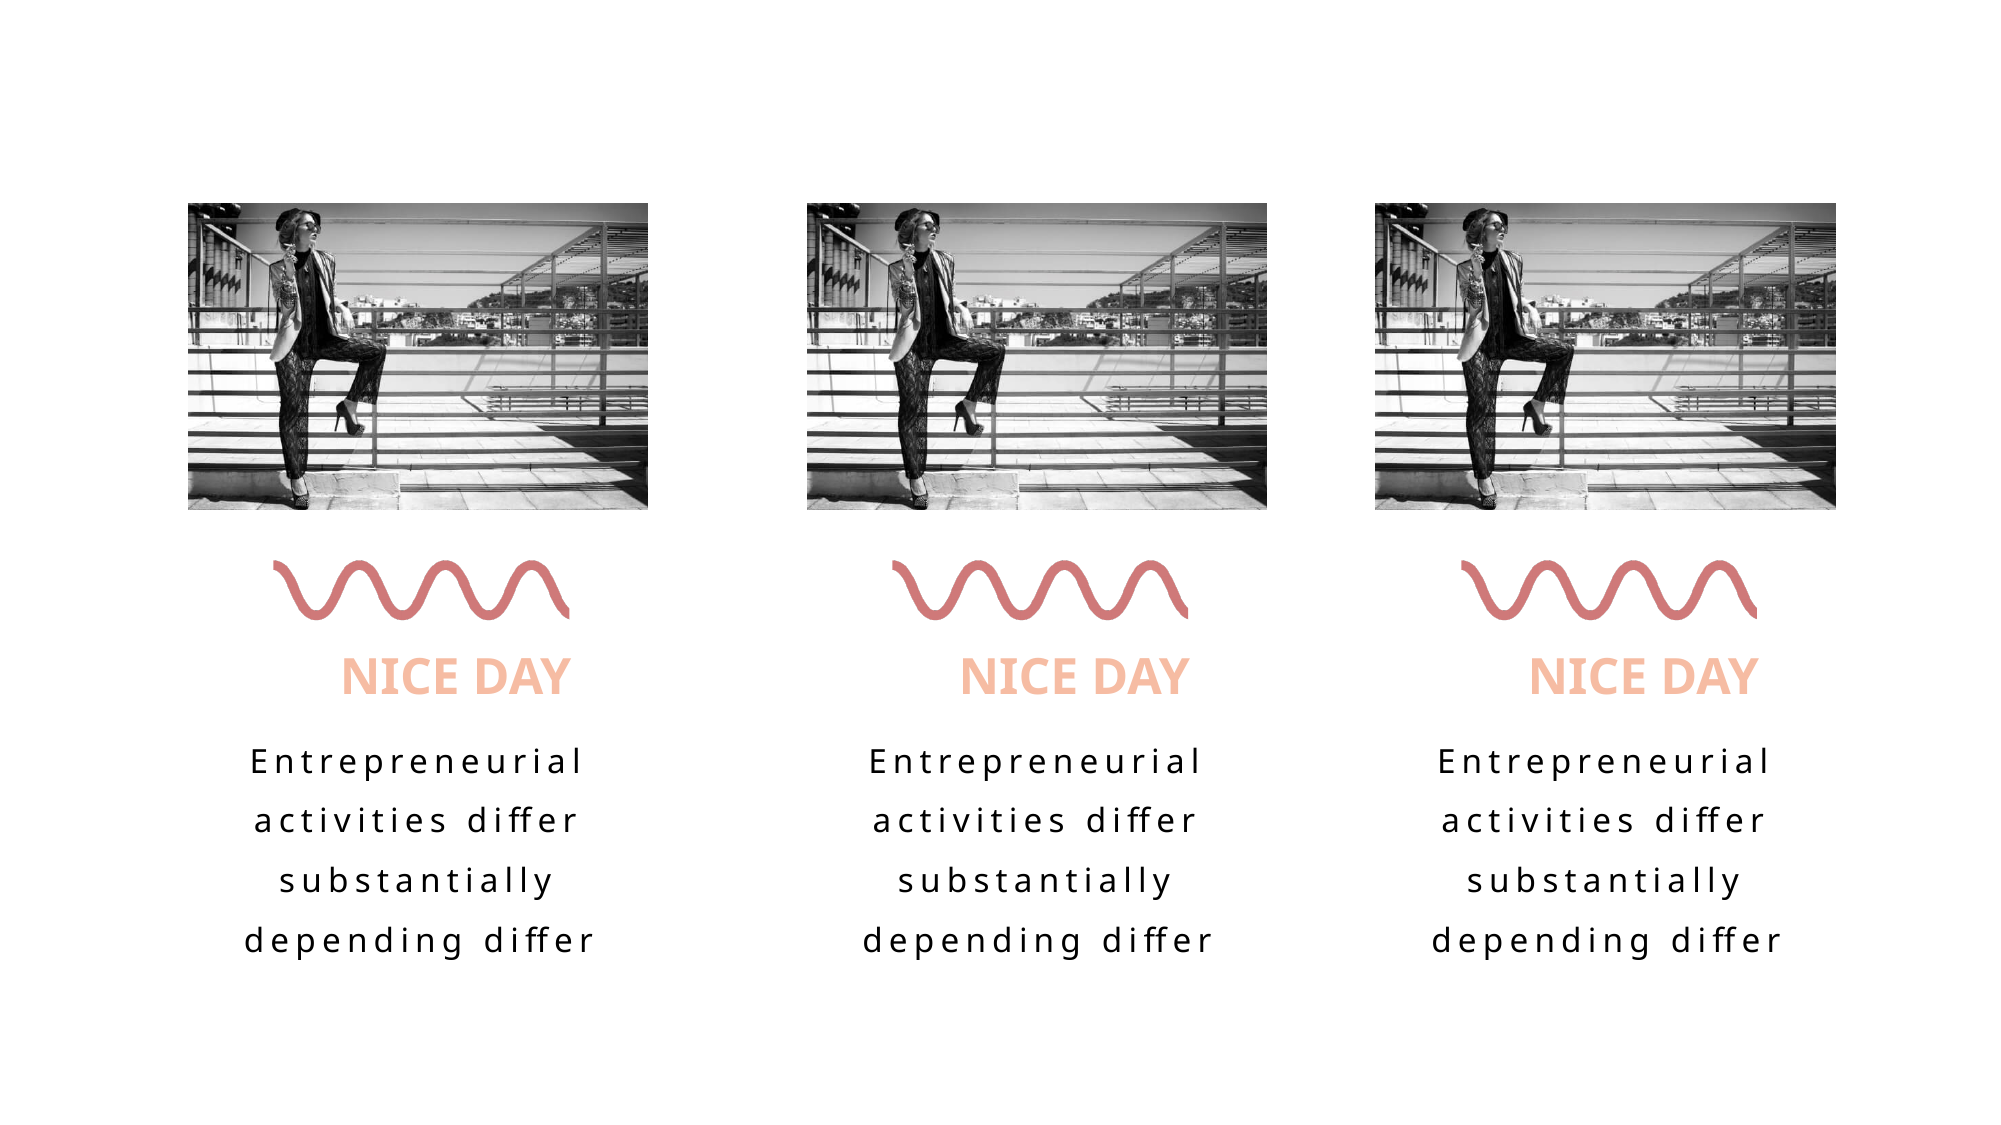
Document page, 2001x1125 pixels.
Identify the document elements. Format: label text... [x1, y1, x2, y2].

picture [807, 203, 1267, 662]
picture [1375, 203, 1836, 662]
text_box Entrepreneurial activities differ substantially depending differ [807, 712, 1267, 967]
text_box Entrepreneurial activities differ substantially depending differ [188, 712, 649, 967]
text_box Entrepreneurial activities differ substantially depending differ [1376, 712, 1836, 967]
text_box NICE DAY [943, 636, 1217, 712]
text_box NICE DAY [324, 636, 598, 712]
picture [188, 203, 648, 662]
text_box NICE DAY [1512, 636, 1786, 712]
